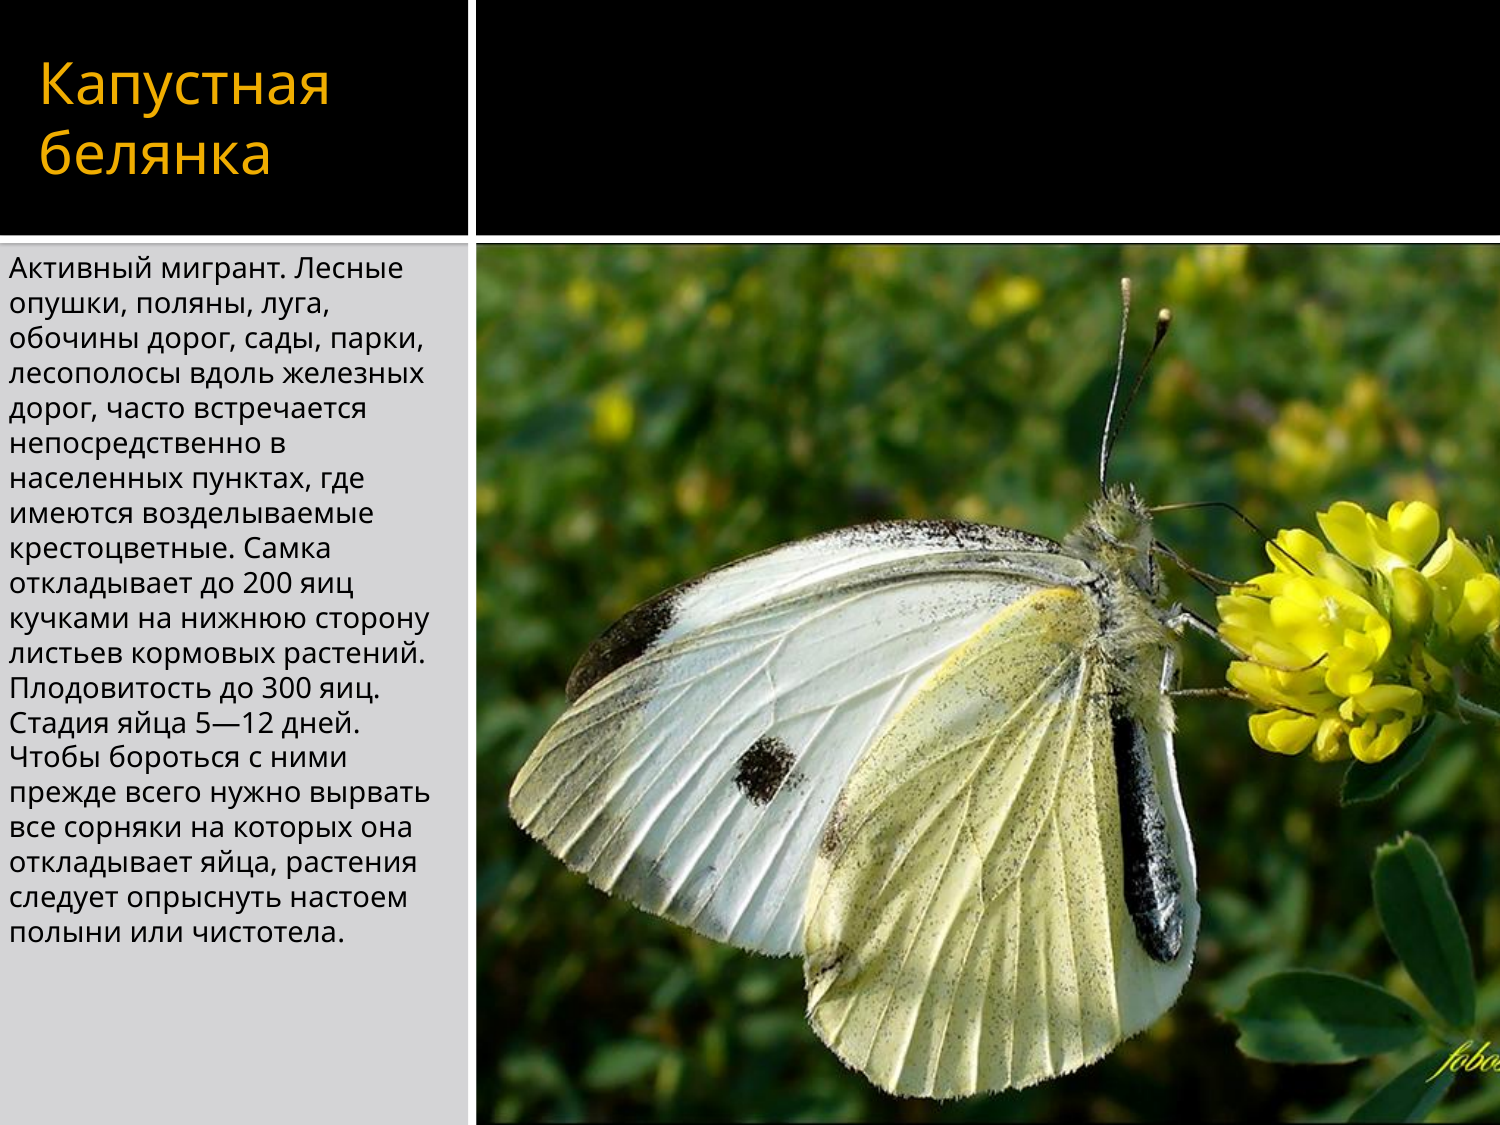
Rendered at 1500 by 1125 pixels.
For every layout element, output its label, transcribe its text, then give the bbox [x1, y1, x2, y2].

picture [476, 243, 1500, 1125]
title Капустная белянка [26, 25, 442, 186]
list Активный мигрант. Лесные опушки, поляны, луга, обочины дорог, сады, парки, лесополосы вдоль железных дорог, часто встречается непосредственно в населенных пунктах, где имеются возделываемые крестоцветные. Самка откладывает до 200 яиц кучками на нижнюю сторону листьев кормовых растений. Плодовитость до 300 яиц. Стадия яйца 5—12 дней. Чтобы бороться с ними прежде всего нужно вырвать все сорняки на которых она откладывает яйца, растения следует опрыснуть настоем полыни или чистотела. [0, 234, 469, 1125]
